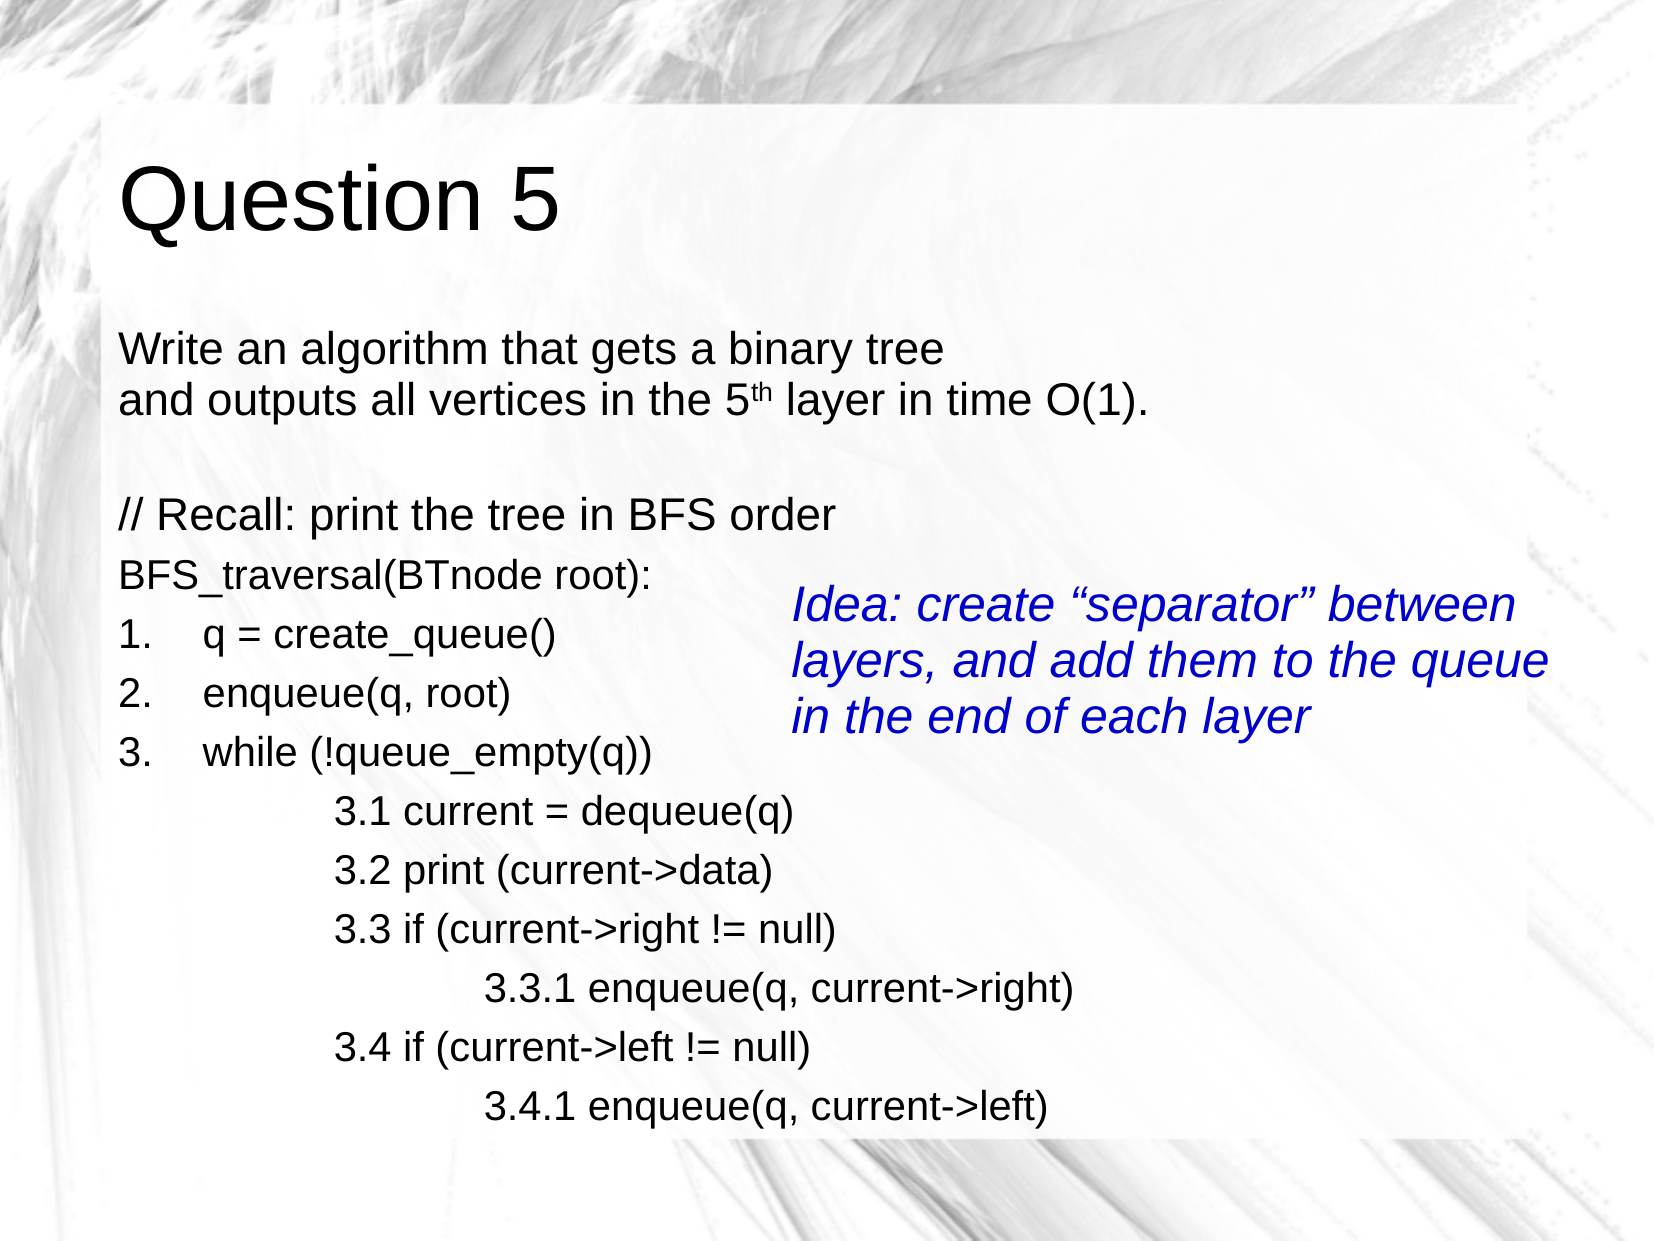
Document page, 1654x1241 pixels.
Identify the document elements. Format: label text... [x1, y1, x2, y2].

text_box Idea: create “separator” between layers, and add them to the queue in the end of each layer [776, 570, 1601, 752]
list Write an algorithm that gets a binary tree and outputs all vertices in the 5th layer in time O(1). // Recall: print the tree in BFS order BFS_traversal(BTnode root): q = create_queue() enqueue(q, root) while (!queue_empty(q)) 3.1 current = dequeue(q) 3.2 print (current->data) 3.3 if (current->right != null) 3.3.1 enqueue(q, current->right) 3.4 if (current->left != null) 3.4.1 enqueue(q, current->left) [118, 319, 1571, 1109]
picture [0, 0, 1654, 1241]
title Question 5 [118, 93, 1506, 299]
